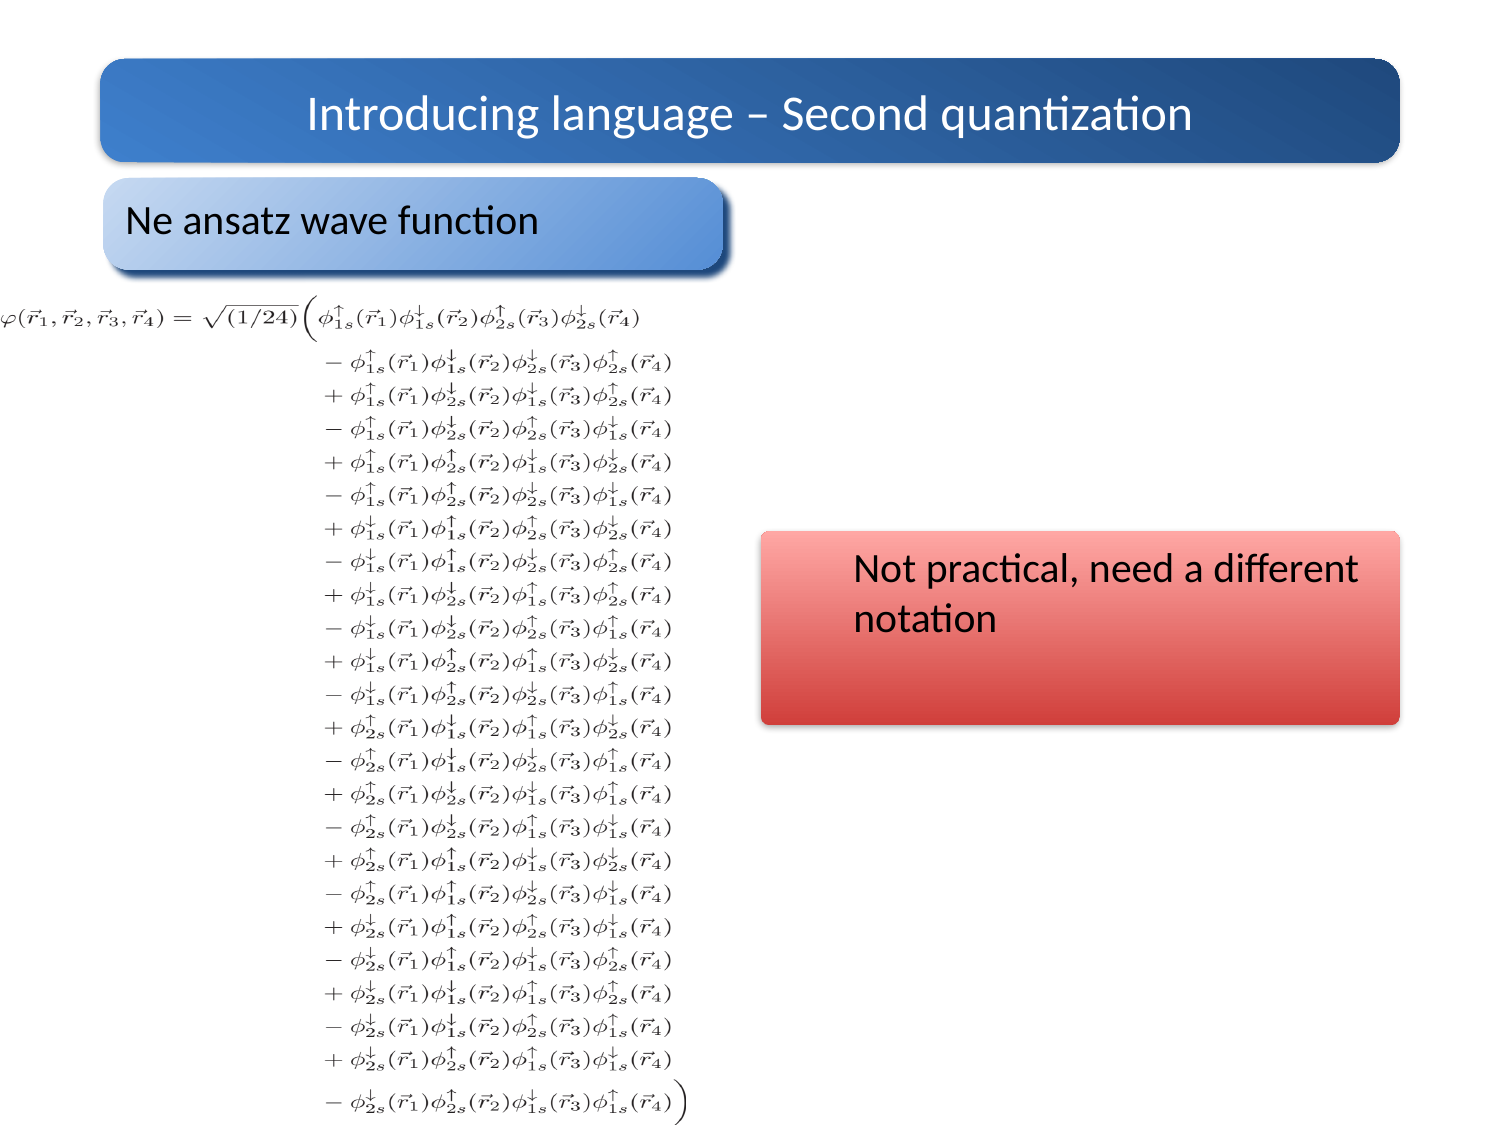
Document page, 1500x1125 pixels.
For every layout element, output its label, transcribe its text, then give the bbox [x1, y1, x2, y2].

text_box Not practical, need a different notation [760, 530, 1400, 726]
text_box Ne ansatz wave function [102, 177, 724, 271]
text_box Introducing language – Second quantization [99, 58, 1401, 164]
picture [0, 295, 687, 1125]
